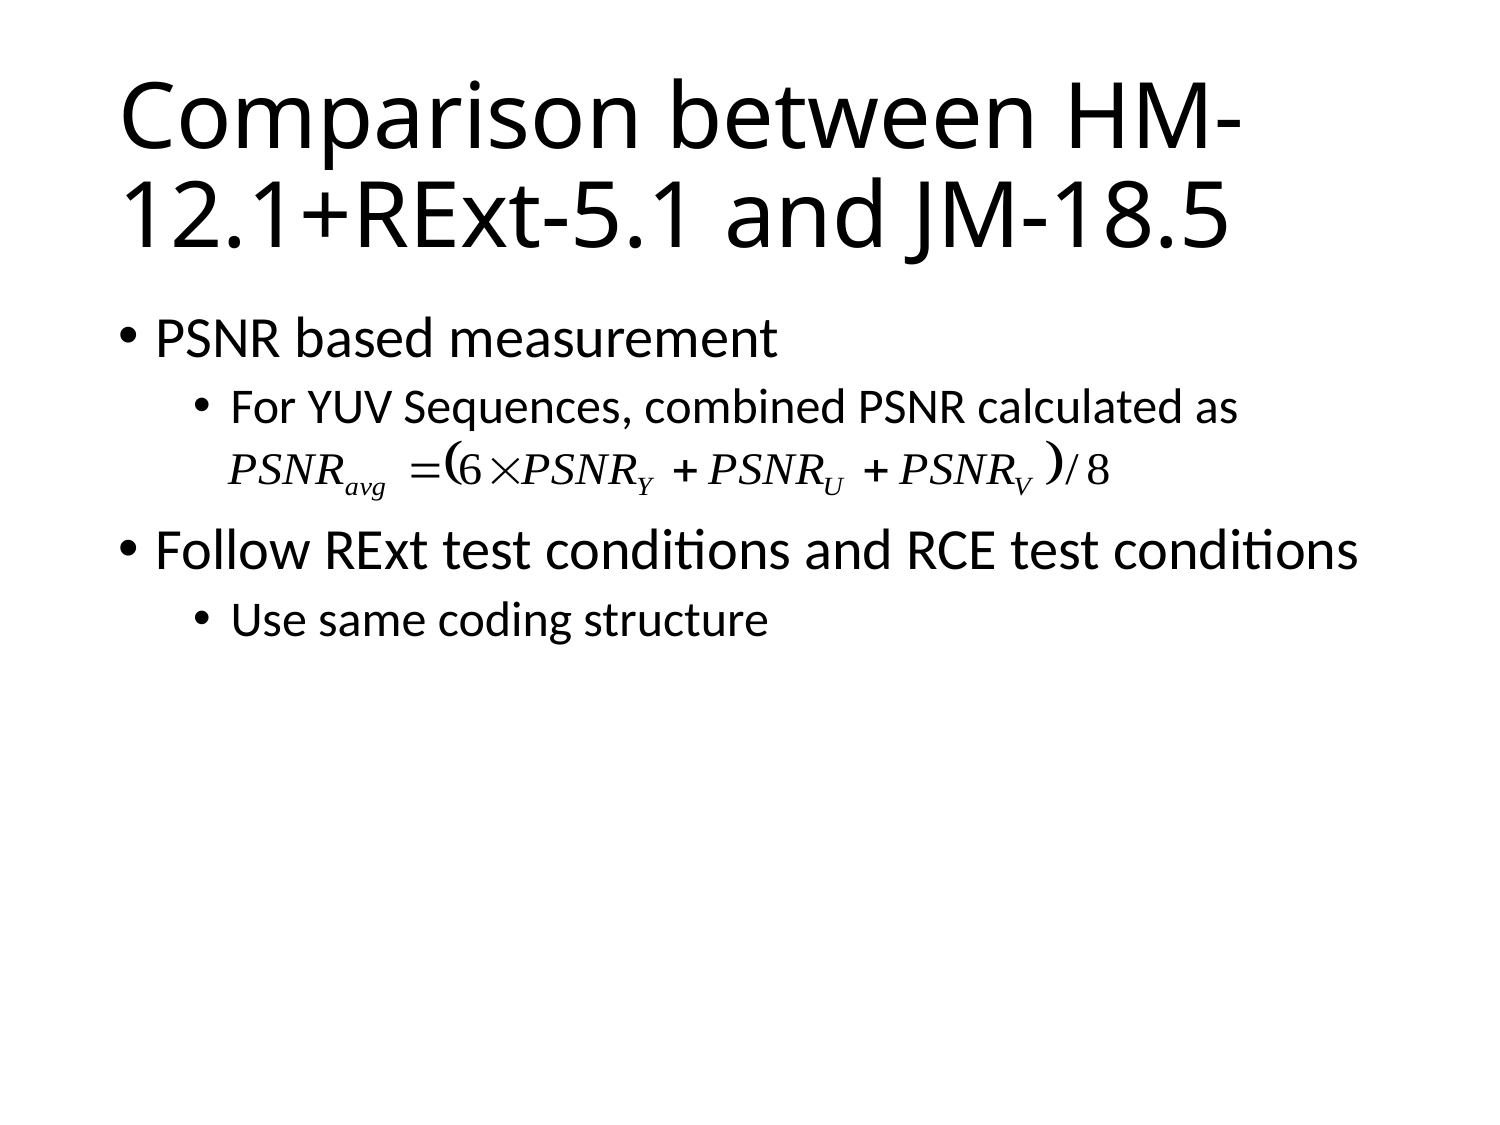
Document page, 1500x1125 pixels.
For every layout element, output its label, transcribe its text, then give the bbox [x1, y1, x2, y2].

title Comparison between HM-12.1+RExt-5.1 and JM-18.5 [103, 59, 1397, 278]
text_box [218, 439, 1119, 511]
list PSNR based measurement For YUV Sequences, combined PSNR calculated as Follow RExt test conditions and RCE test conditions Use same coding structure [103, 299, 1397, 1014]
